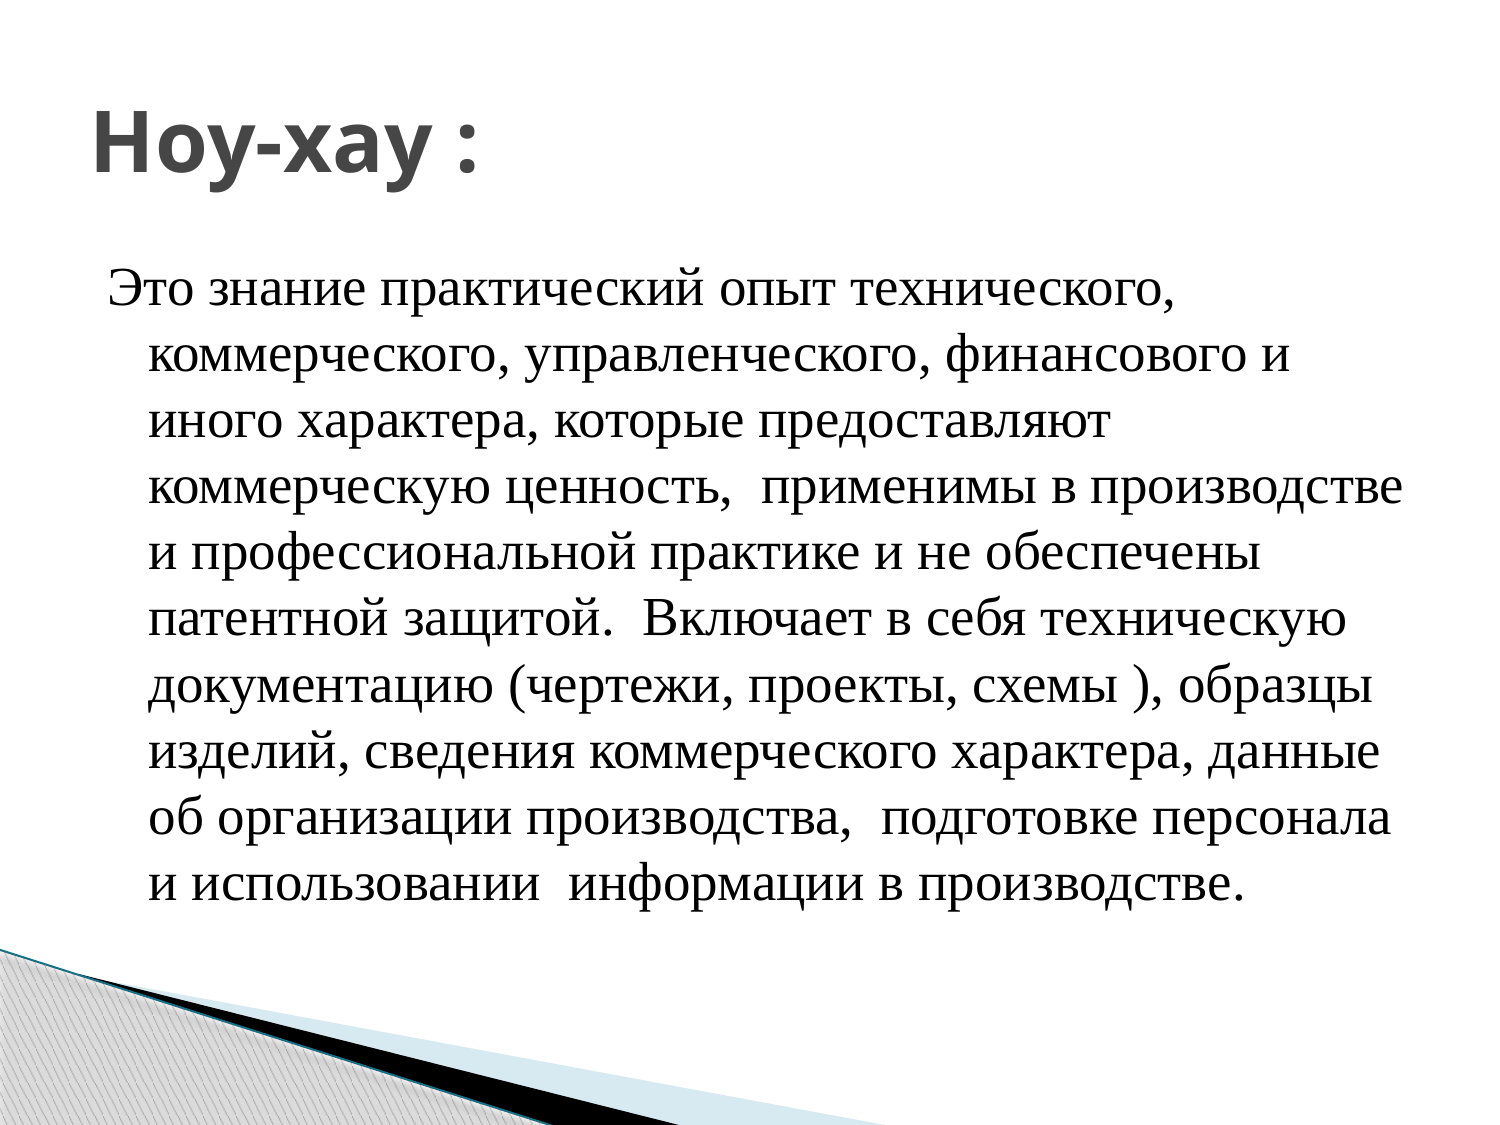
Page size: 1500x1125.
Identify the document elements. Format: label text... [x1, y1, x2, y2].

title Ноу-хау : [75, 45, 1425, 233]
list Это знание практический опыт технического, коммерческого, управленческого, финансового и иного характера, которые предоставляют коммерческую ценность, применимы в производстве и профессиональной практике и не обеспечены патентной защитой. Включает в себя техническую документацию (чертежи, проекты, схемы ), образцы изделий, сведения коммерческого характера, данные об организации производства, подготовке персонала и использовании информации в производстве. [75, 243, 1425, 986]
